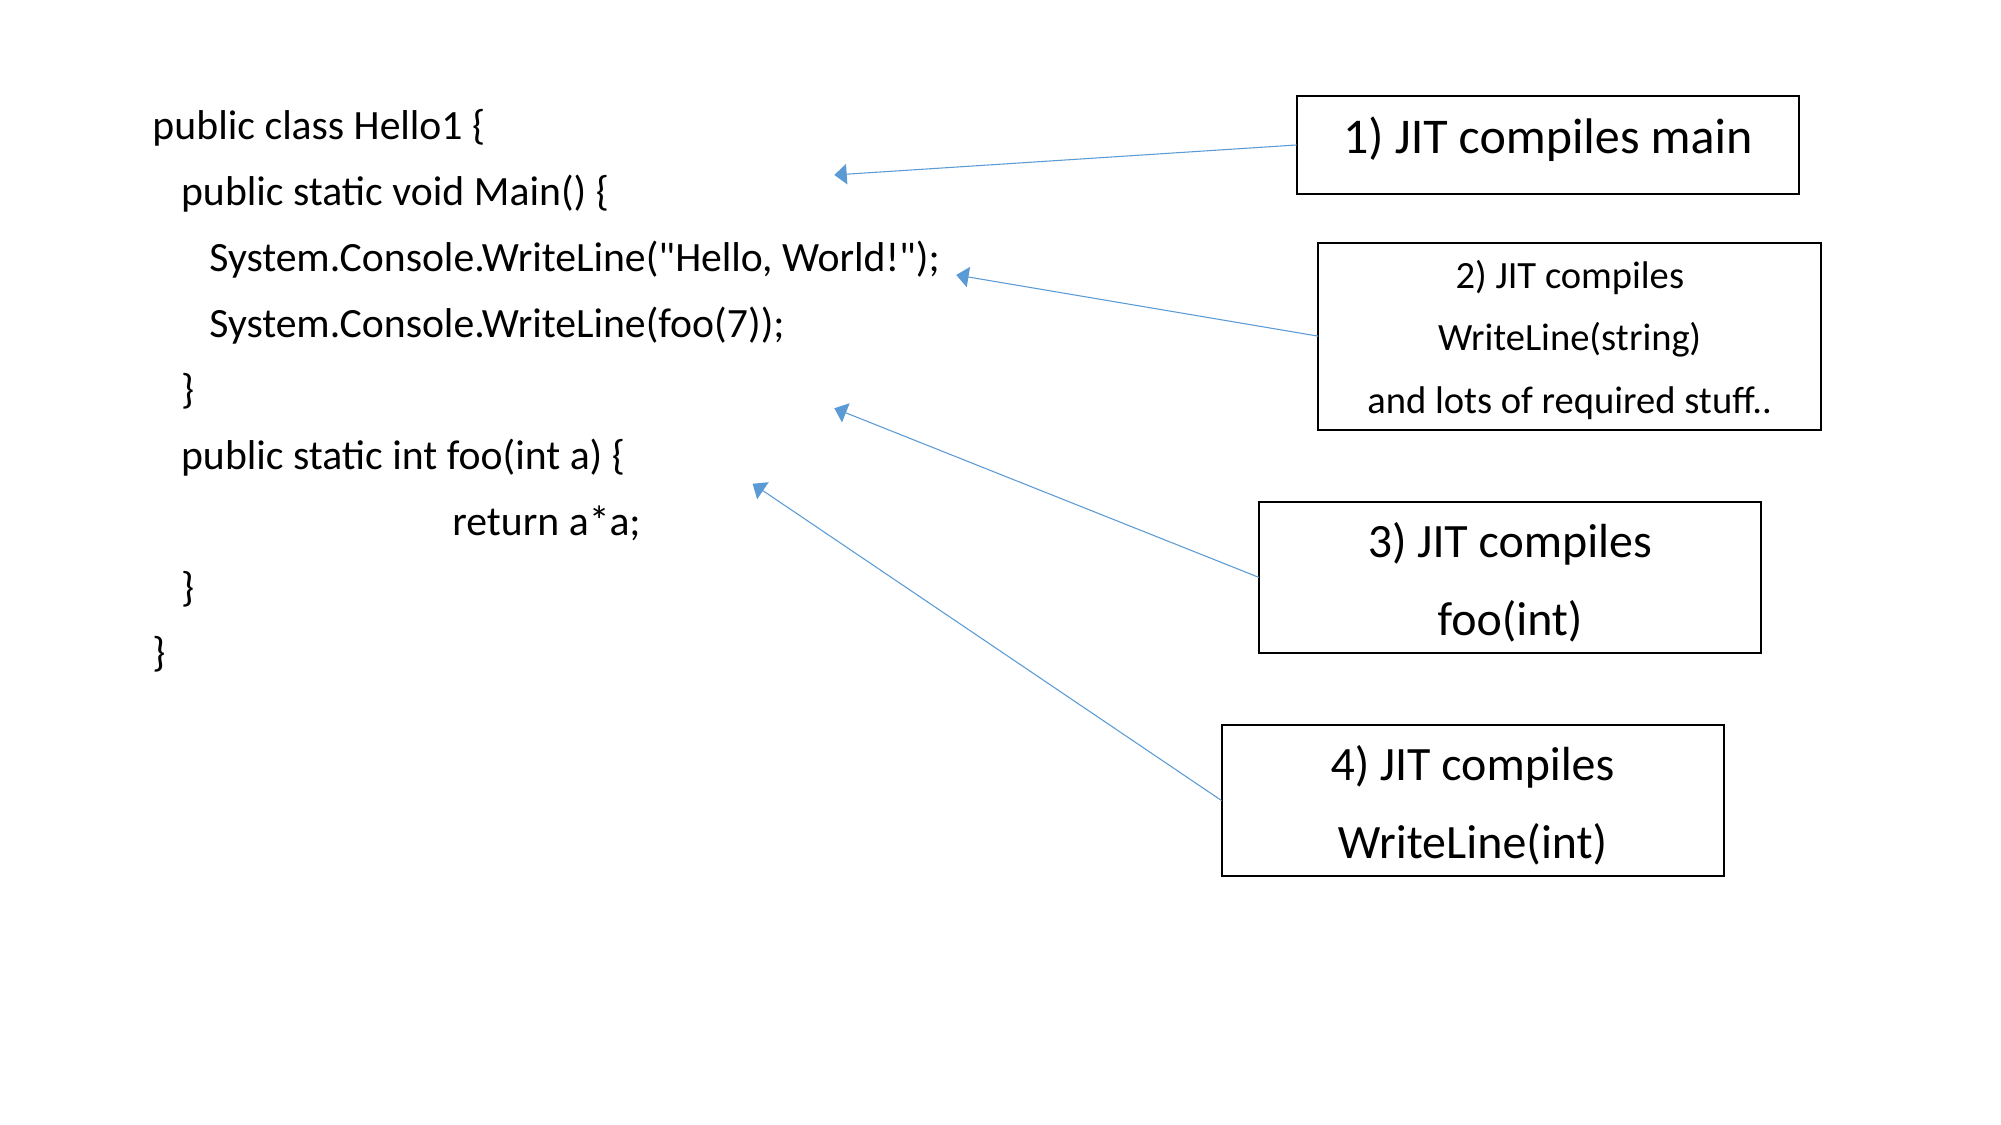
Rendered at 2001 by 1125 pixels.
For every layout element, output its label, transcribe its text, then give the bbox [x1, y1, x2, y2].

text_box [752, 483, 1222, 801]
text_box 4) JIT compiles WriteLine(int) [1221, 724, 1725, 877]
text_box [834, 144, 1297, 175]
text_box 3) JIT compiles foo(int) [1258, 501, 1762, 654]
text_box 2) JIT compiles WriteLine(string) and lots of required stuff.. [1317, 242, 1822, 431]
text_box 1) JIT compiles main [1296, 95, 1800, 195]
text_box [956, 274, 1319, 337]
list public class Hello1 { public static void Main() { System.Console.WriteLine("Hello, World!"); System.Console.WriteLine(foo(7)); } public static int foo(int a) { return a*a; } } [137, 96, 1863, 1014]
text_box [834, 408, 1259, 578]
